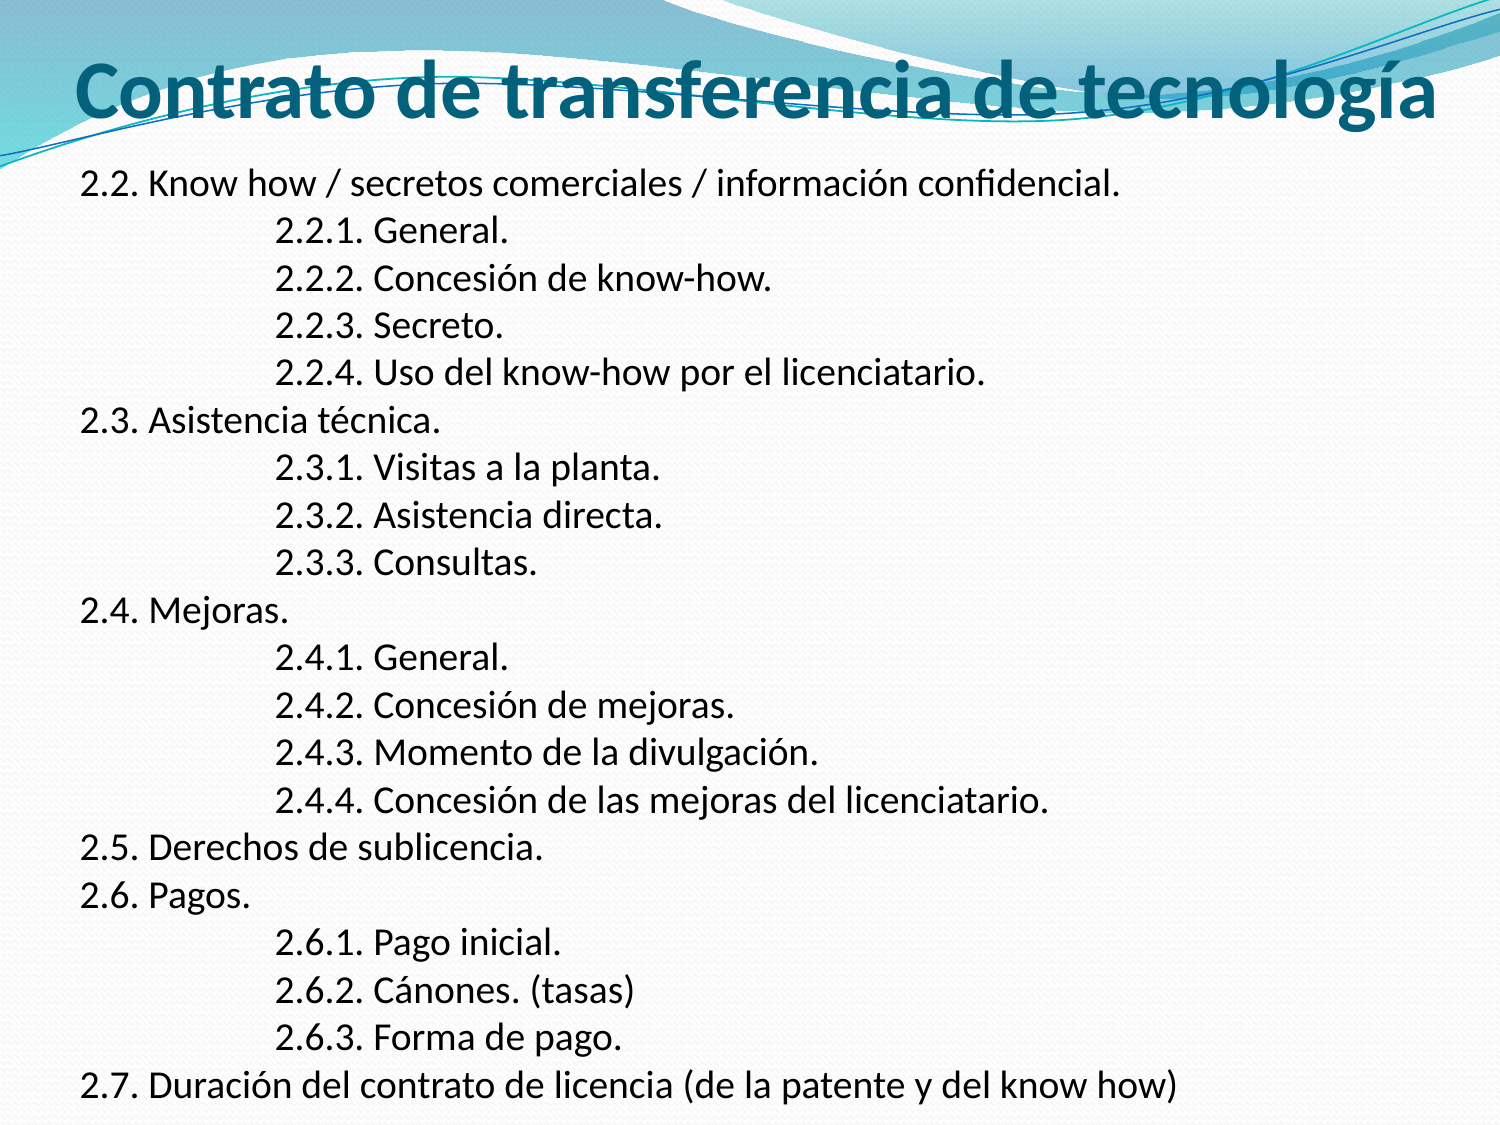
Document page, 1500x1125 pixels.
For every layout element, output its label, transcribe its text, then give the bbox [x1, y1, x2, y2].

list 2.2. Know how / secretos comerciales / información confidencial. 2.2.1. General. 2.2.2. Concesión de know-how. 2.2.3. Secreto. 2.2.4. Uso del know-how por el licenciatario. 2.3. Asistencia técnica. 2.3.1. Visitas a la planta. 2.3.2. Asistencia directa. 2.3.3. Consultas. 2.4. Mejoras. 2.4.1. General. 2.4.2. Concesión de mejoras. 2.4.3. Momento de la divulgación. 2.4.4. Concesión de las mejoras del licenciatario. 2.5. Derechos de sublicencia. 2.6. Pagos. 2.6.1. Pago inicial. 2.6.2. Cánones. (tasas) 2.6.3. Forma de pago. 2.7. Duración del contrato de licencia (de la patente y del know how) [64, 149, 1415, 1043]
title Contrato de transferencia de tecnología [75, 0, 1500, 136]
